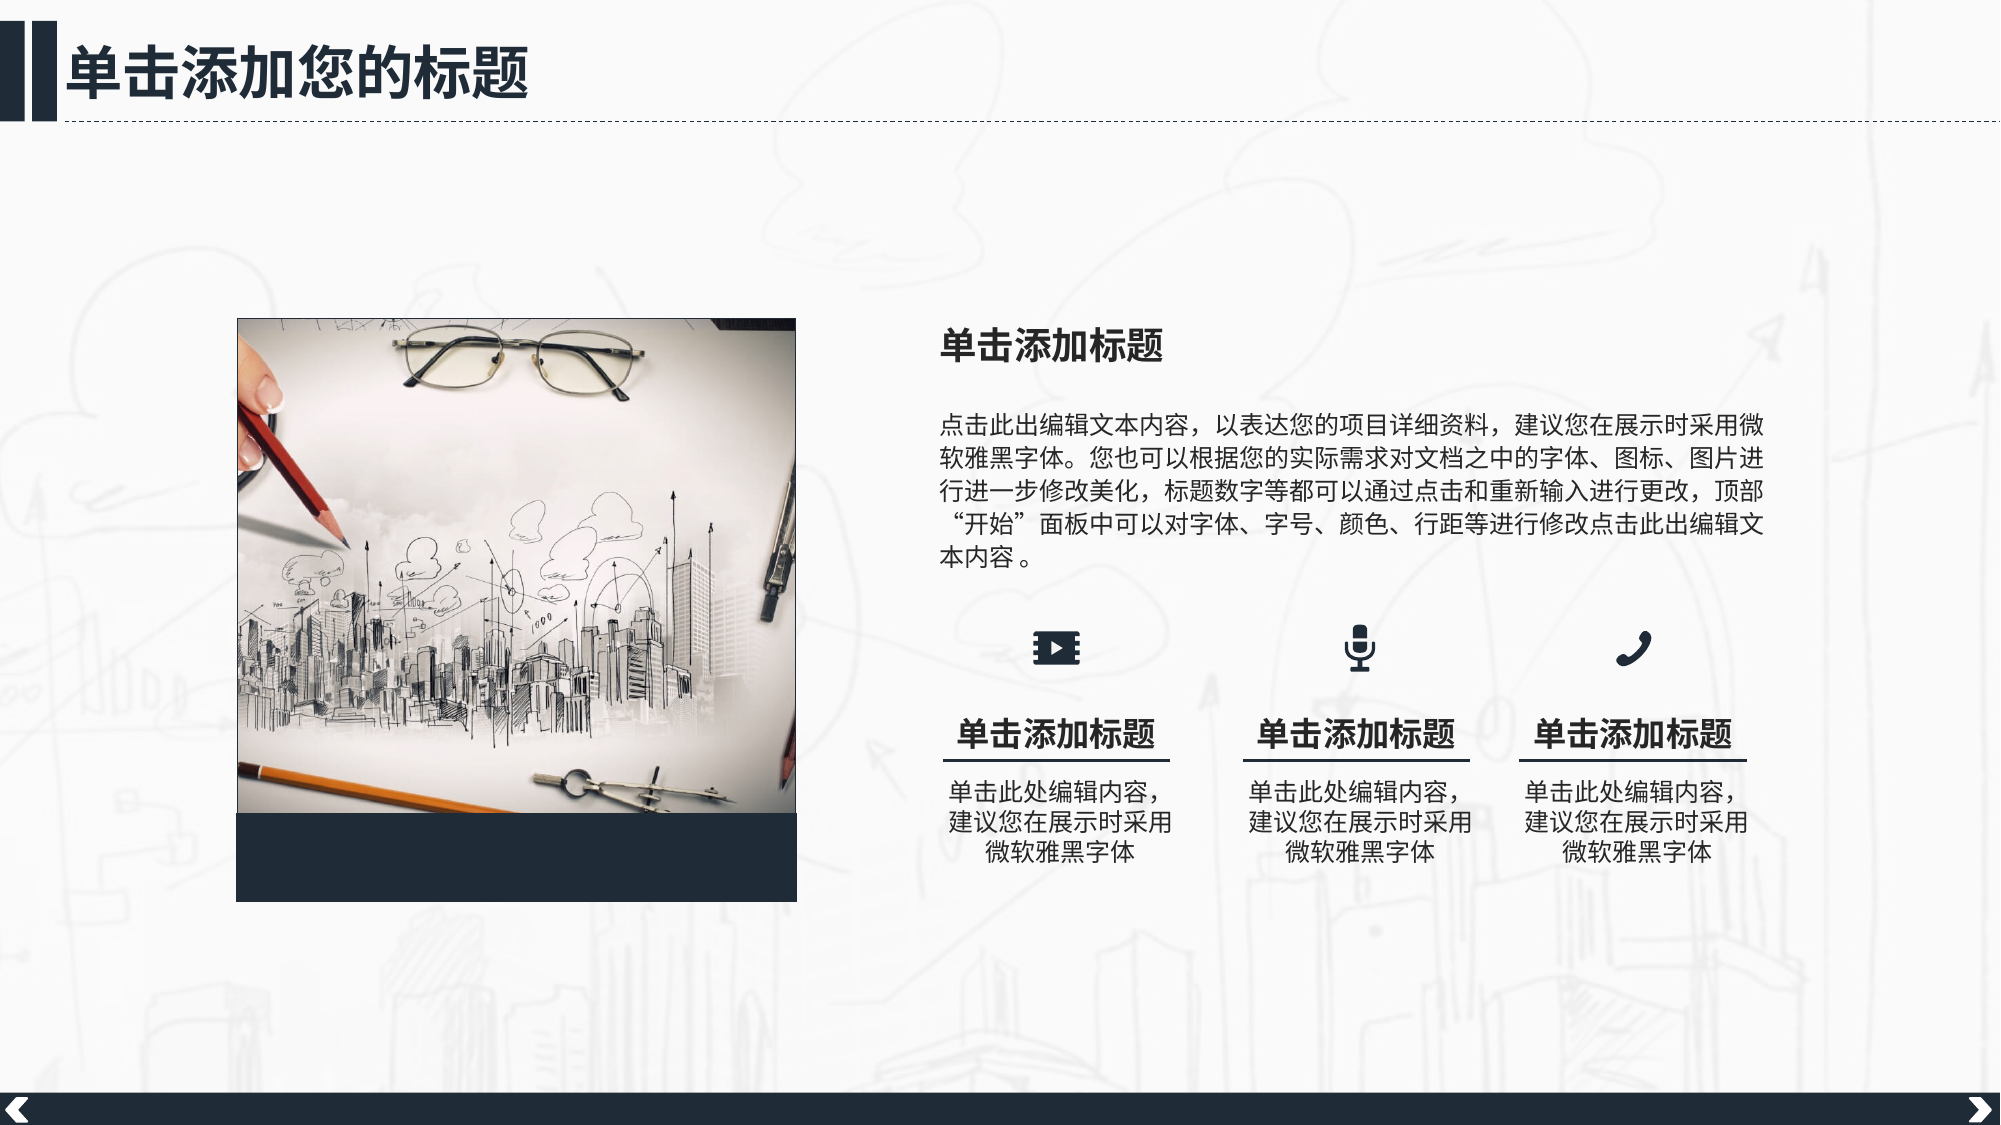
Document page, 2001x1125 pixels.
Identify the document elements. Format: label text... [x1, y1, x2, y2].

text_box [1616, 631, 1652, 667]
text_box 单击添加标题 [924, 324, 1231, 364]
text_box [1033, 631, 1080, 665]
text_box 单击此处编辑内容，建议您在展示时采用微软雅黑字体 [1247, 776, 1474, 867]
picture [237, 318, 795, 815]
text_box [1352, 624, 1368, 639]
text_box 单击添加标题 [924, 704, 1189, 761]
text_box 点击此出编辑文本内容，以表达您的项目详细资料，建议您在展示时采用微软雅黑字体。您也可以根据您的实际需求对文档之中的字体、图标、图片进行进一步修改美化，标题数字等都可以通过点击和重新输入进行更改，顶部“开始”面板中可以对字体、字号、颜色、行距等进行修改点击此出编辑文本内容 。 [924, 399, 1780, 579]
text_box 单击此处编辑内容，建议您在展示时采用微软雅黑字体 [1524, 776, 1751, 867]
text_box [237, 814, 796, 902]
text_box 单击此处编辑内容，建议您在展示时采用微软雅黑字体 [947, 776, 1174, 867]
text_box 单击添加标题 [1501, 704, 1766, 761]
text_box 单击添加标题 [1224, 704, 1489, 761]
text_box [1344, 641, 1376, 672]
